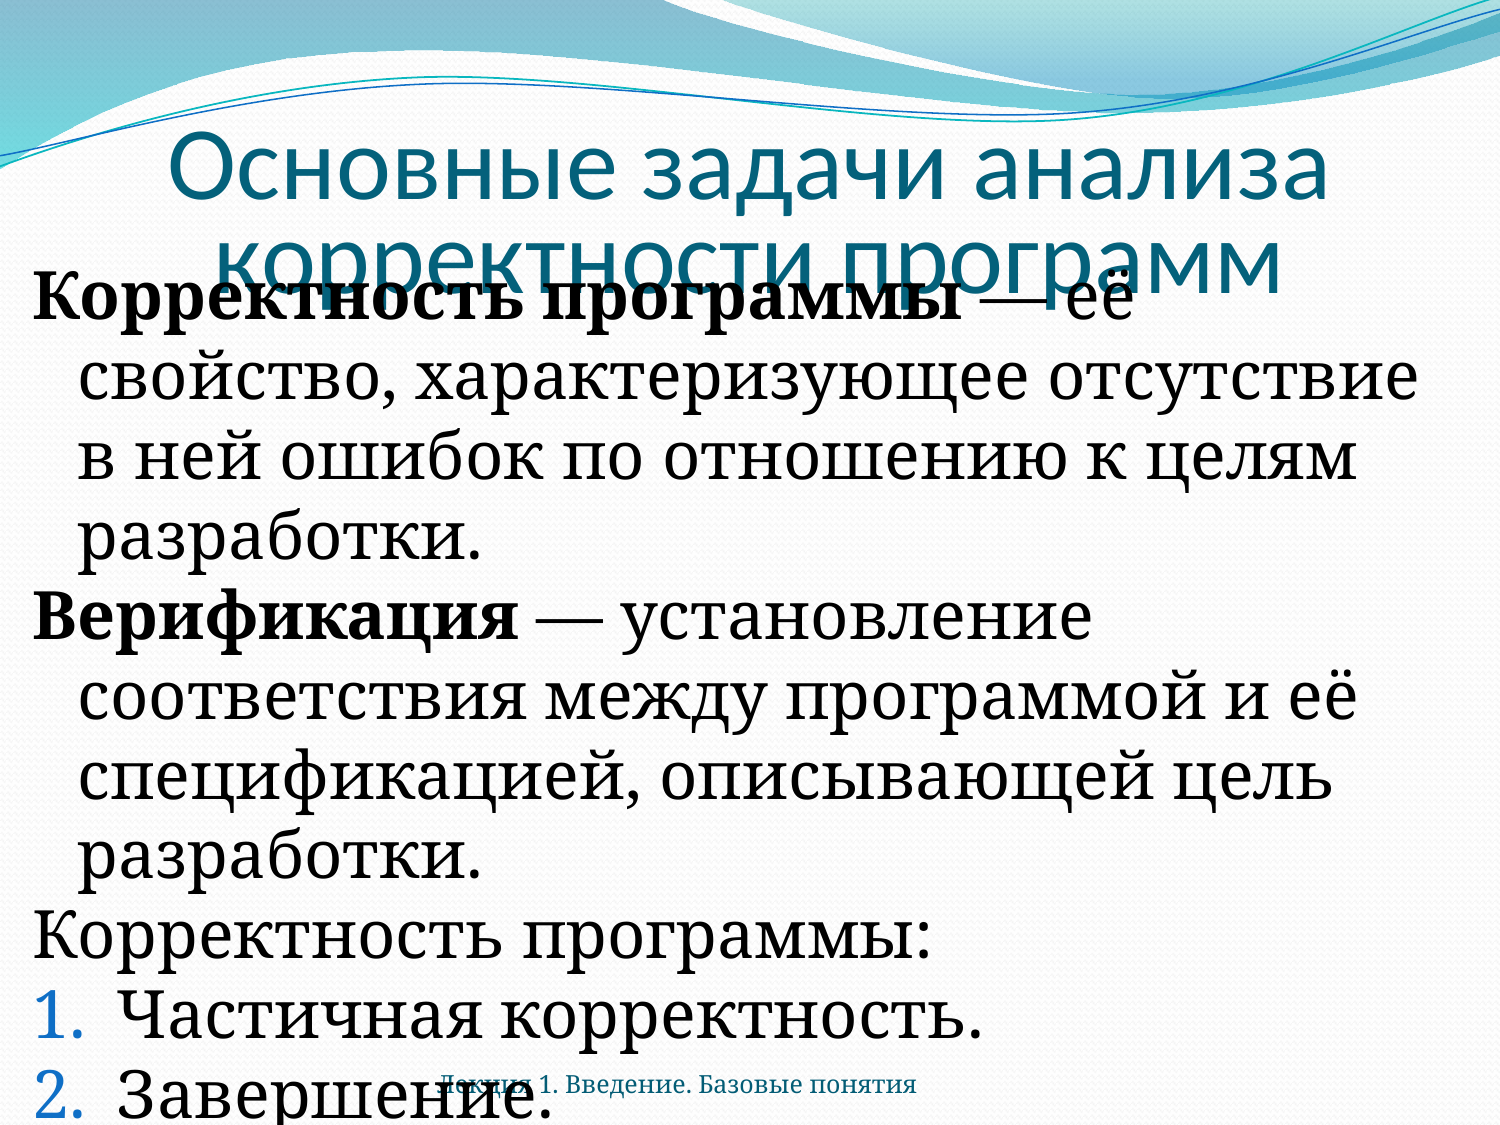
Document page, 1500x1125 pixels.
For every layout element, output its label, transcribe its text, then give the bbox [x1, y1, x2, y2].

list Корректность программы — её свойство, характеризующее отсутствие в ней ошибок по отношению к целям разработки. Верификация — установление соответствия между программой и её спецификацией, описывающей цель разработки. Корректность программы: Частичная корректность. Завершение. [17, 314, 1483, 1071]
footer Лекция 1. Введение. Базовые понятия [437, 1042, 988, 1103]
title Основные задачи анализа корректности программ [17, 78, 1483, 314]
